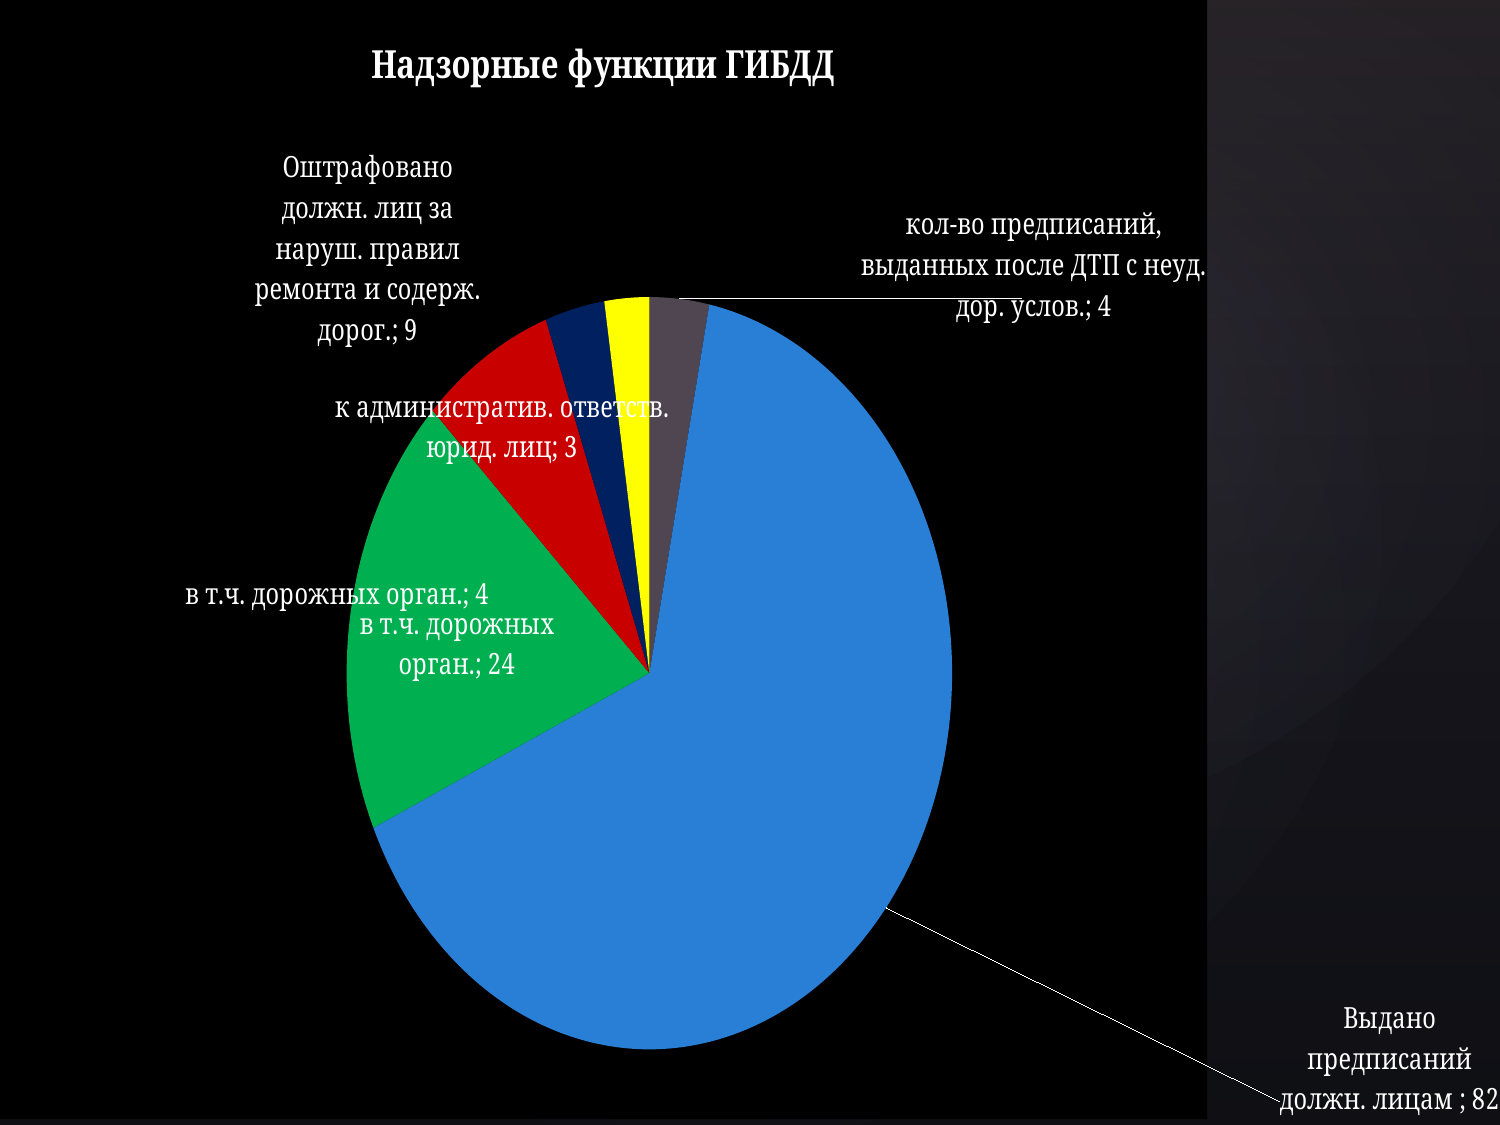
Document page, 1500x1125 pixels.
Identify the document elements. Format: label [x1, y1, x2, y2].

chart [0, 0, 1500, 1120]
